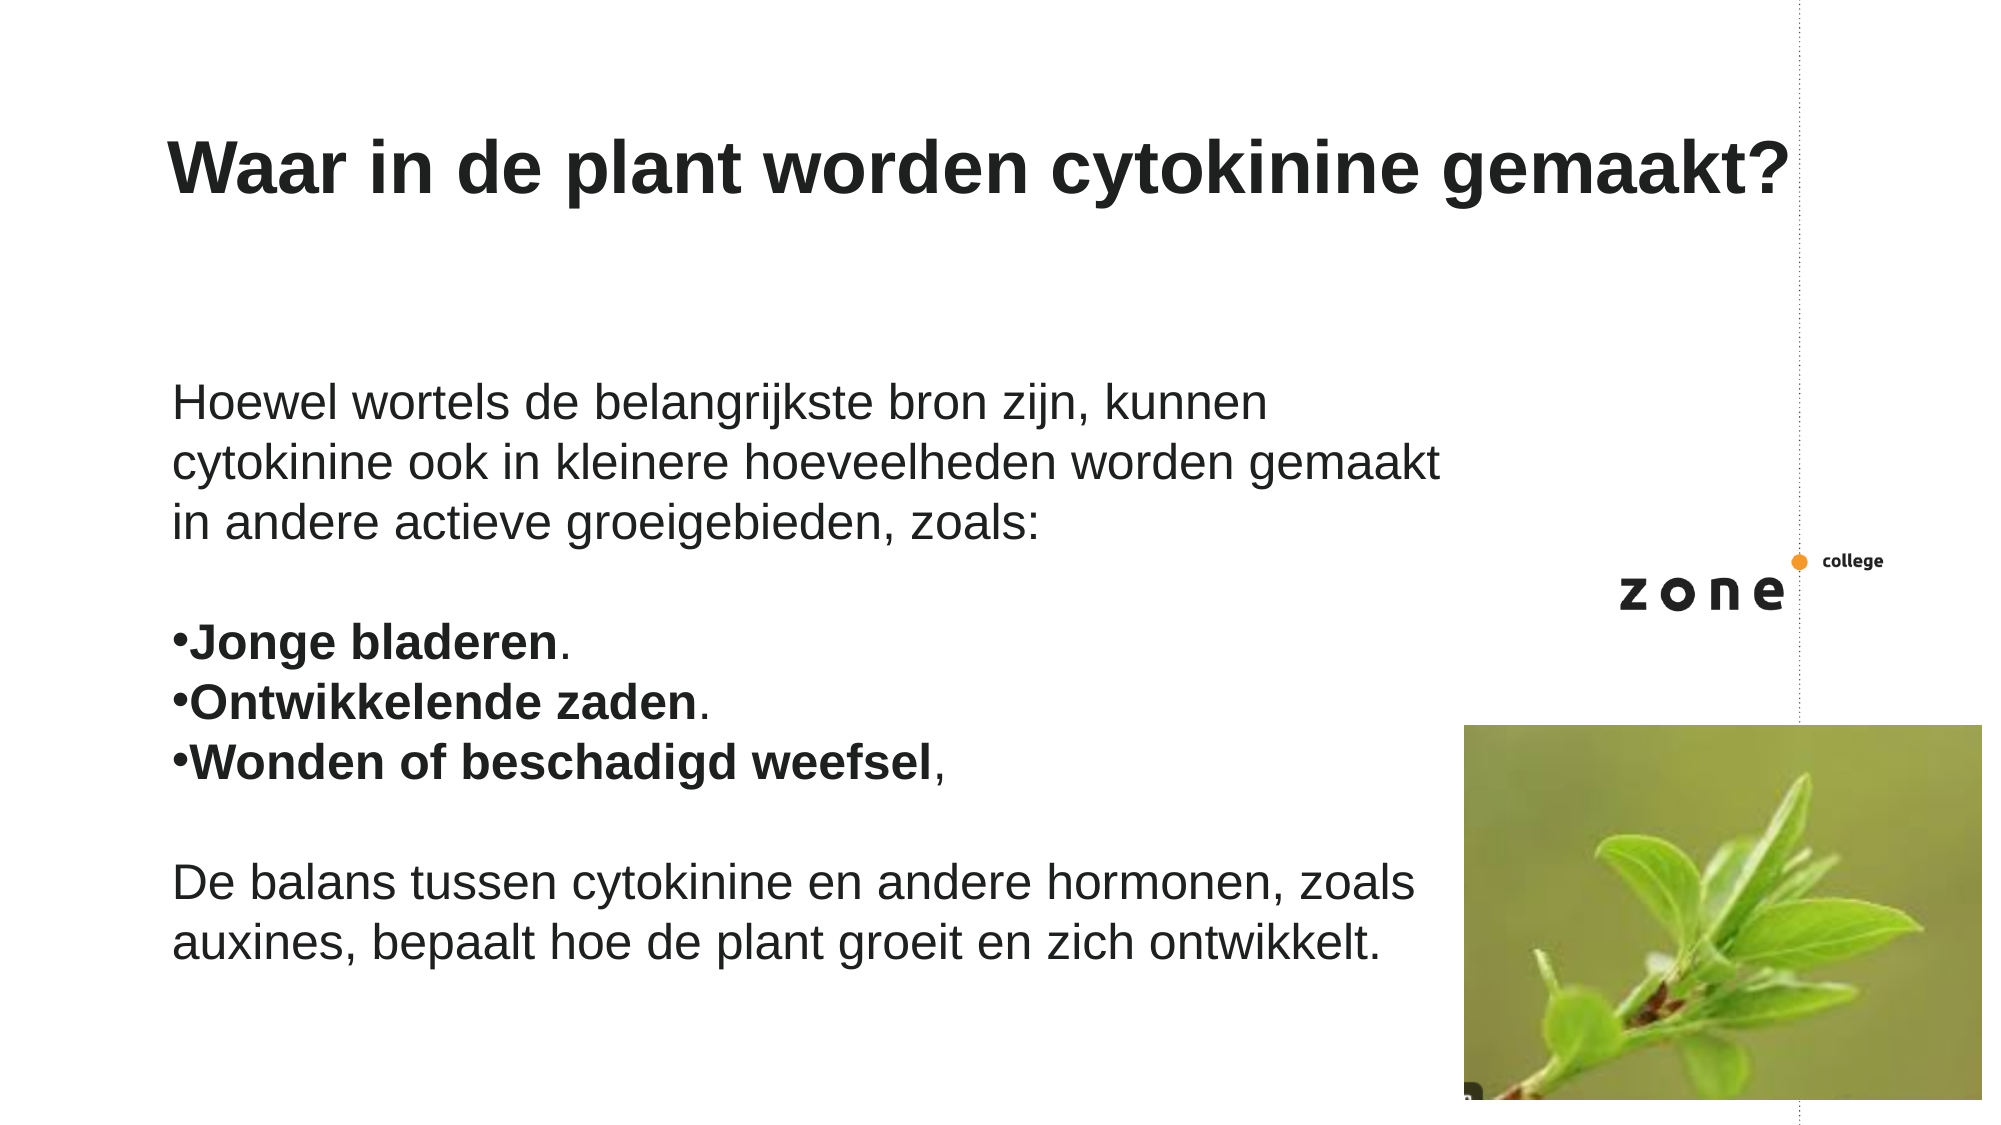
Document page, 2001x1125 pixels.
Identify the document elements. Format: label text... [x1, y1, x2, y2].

title Waar in de plant worden cytokinine gemaakt? [167, 128, 1817, 256]
list Hoewel wortels de belangrijkste bron zijn, kunnen cytokinine ook in kleinere hoeveelheden worden gemaakt in andere actieve groeigebieden, zoals: Jonge bladeren. Ontwikkelende zaden. Wonden of beschadigd weefsel, De balans tussen cytokinine en andere hormonen, zoals auxines, bepaalt hoe de plant groeit en zich ontwikkelt. [171, 309, 1442, 1059]
picture [1464, 0, 2001, 1125]
